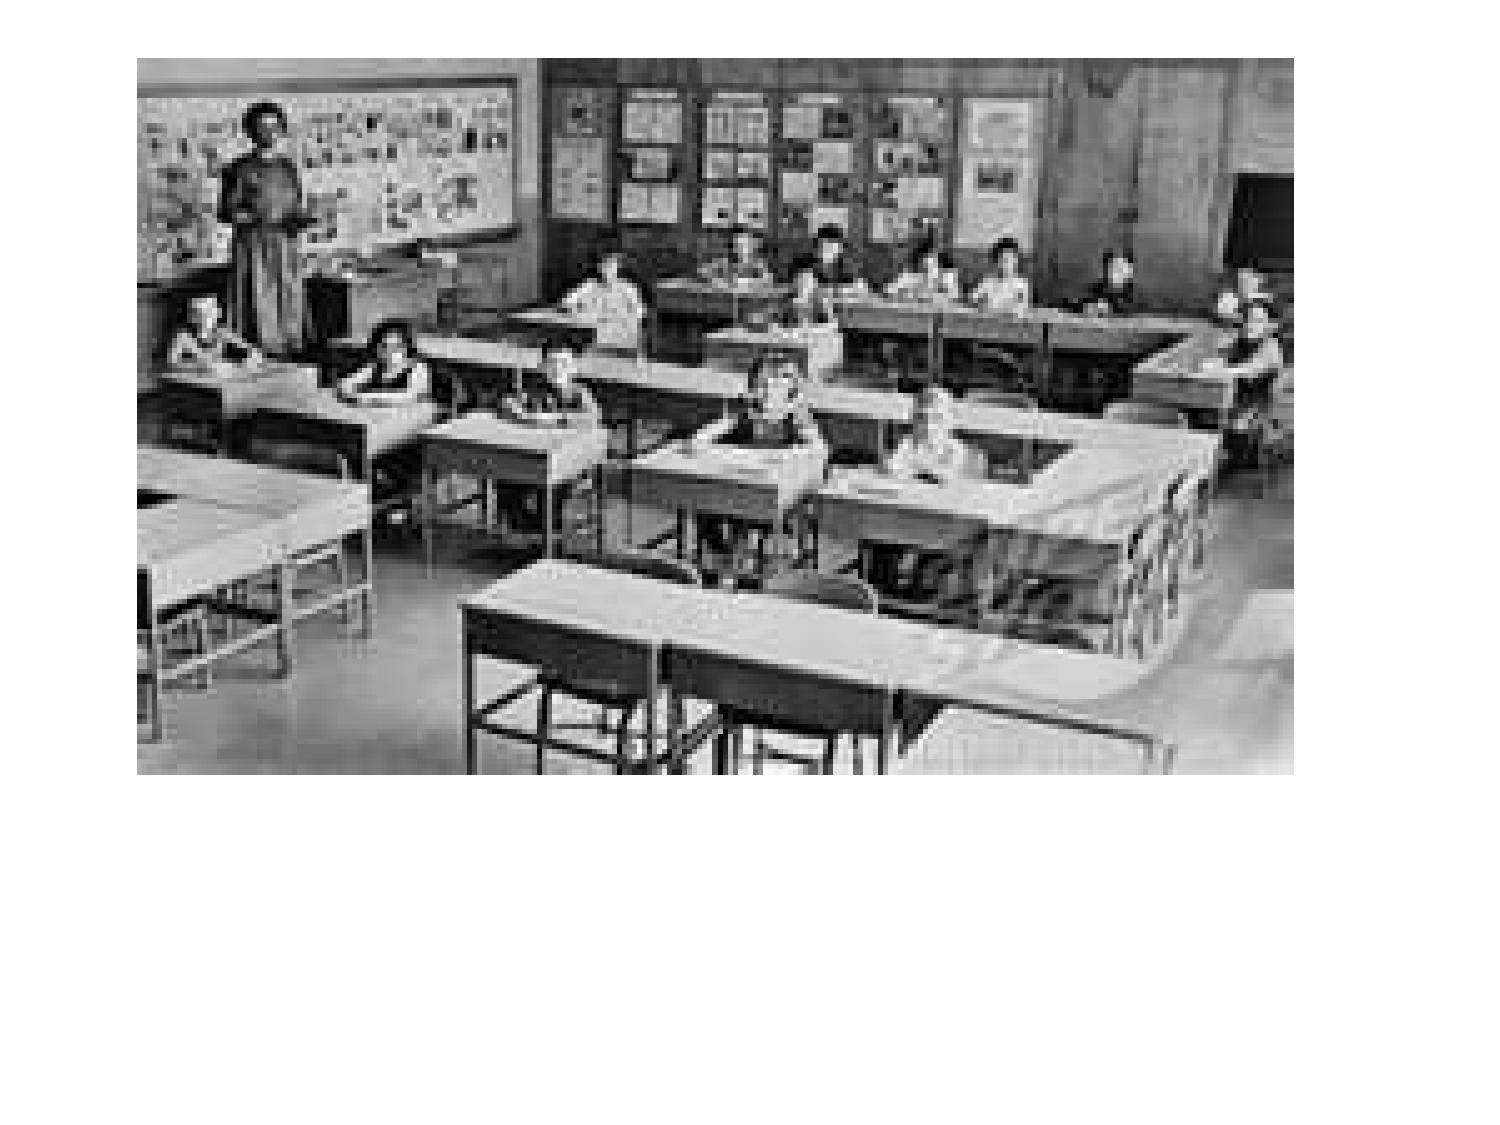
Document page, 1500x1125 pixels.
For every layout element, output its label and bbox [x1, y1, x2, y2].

list [137, 58, 1294, 775]
